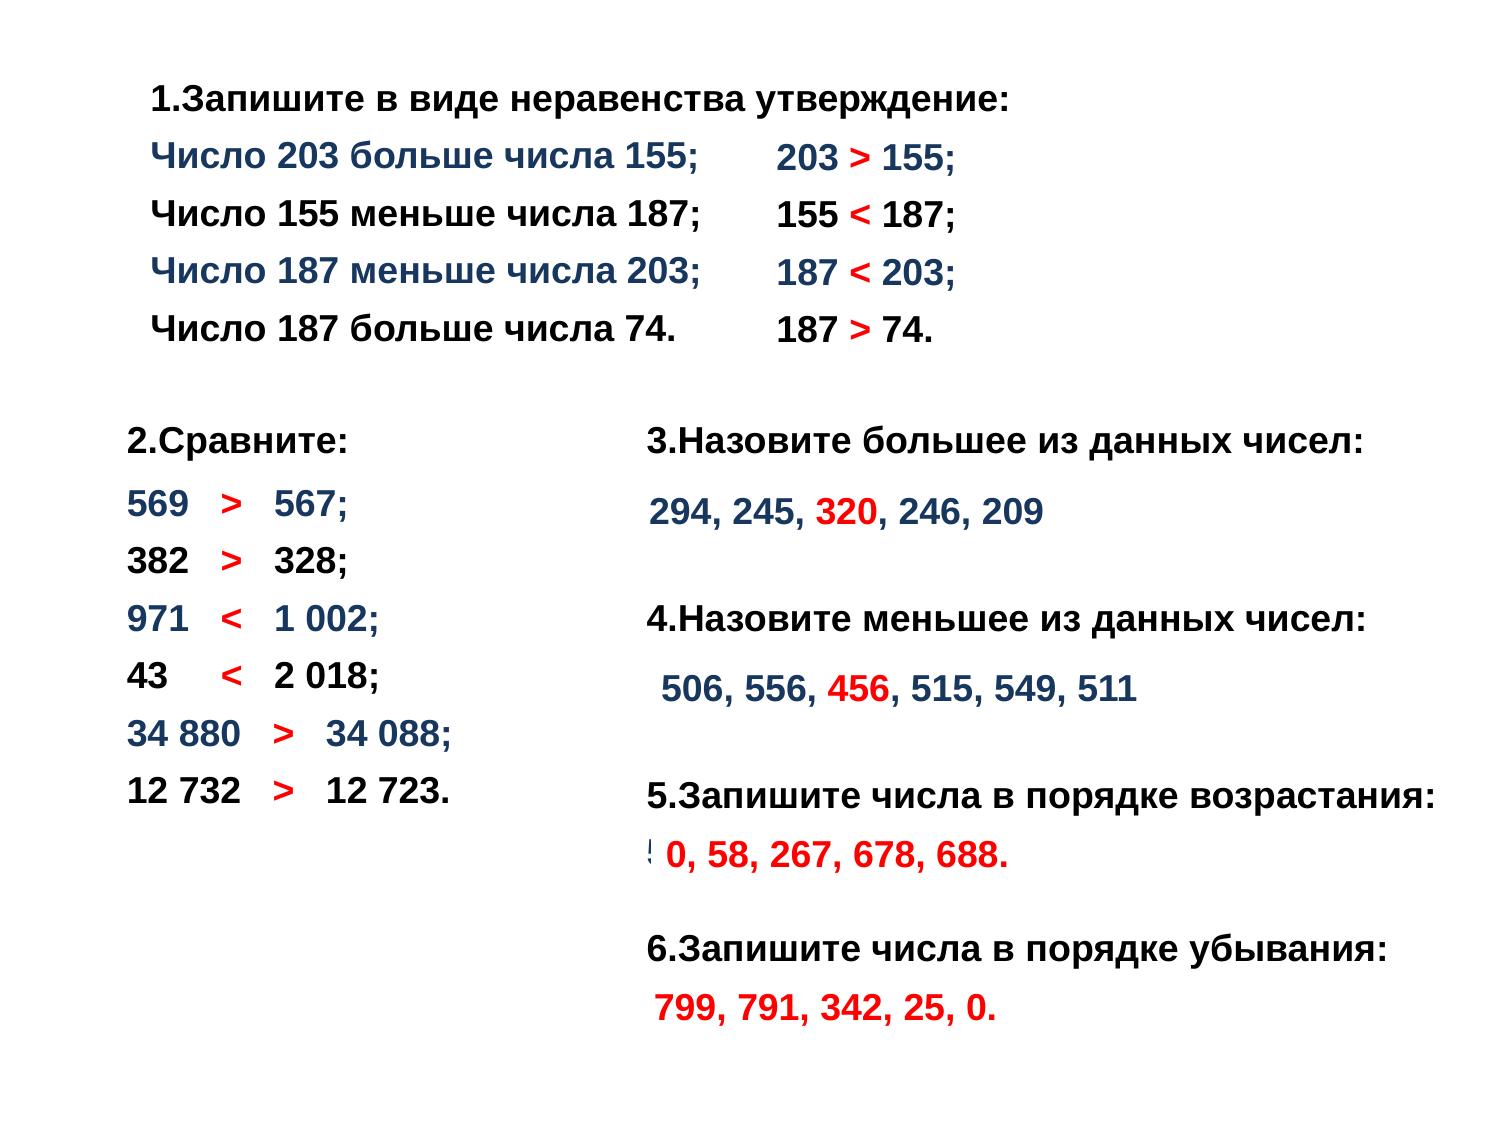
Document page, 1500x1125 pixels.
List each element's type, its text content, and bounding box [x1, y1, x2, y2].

text_box > 155; 155 < 187; 187 < 203; 187 > 74. [761, 125, 975, 358]
text_box 6.Запишите числа в порядке убывания: 791, 799, 25, 0, 342. [631, 916, 1459, 1035]
text_box 2.Сравните: 569 и 567; 382 и 328; 971 и 1 002; 43 и 2 018; 34 880 и 34 088; 12 732 и 12 723. [112, 408, 561, 814]
text_box 1.Запишите в виде неравенства утверждение: Число 203 больше числа 155; Число 155 меньше числа 187; Число 187 меньше числа 203; Число 187 больше числа 74. [135, 66, 1081, 459]
text_box 506, 556, 456, 515, 549, 511 [646, 656, 1153, 717]
text_box 3.Назовите большее из данных чисел: 294, 245, 320, 246, 209 [631, 408, 1424, 527]
text_box 569 > 567; 382 > 328; 971 < 1 002; 43 < 2 018; 34 880 > 34 088; 12 732 > 12 723. [112, 471, 502, 819]
text_box 799, 791, 342, 25, 0. [639, 975, 1013, 1036]
text_box 4.Назовите меньшее из данных чисел: 506, 556, 456, 515, 549, 511 [631, 586, 1424, 704]
text_box 294, 245, 320, 246, 209 [634, 479, 1060, 540]
text_box 0, 58, 267, 678, 688. [651, 822, 1025, 882]
text_box 5.Запишите числа в порядке возрастания: 58, 688, 678, 267,0. [631, 763, 1459, 881]
